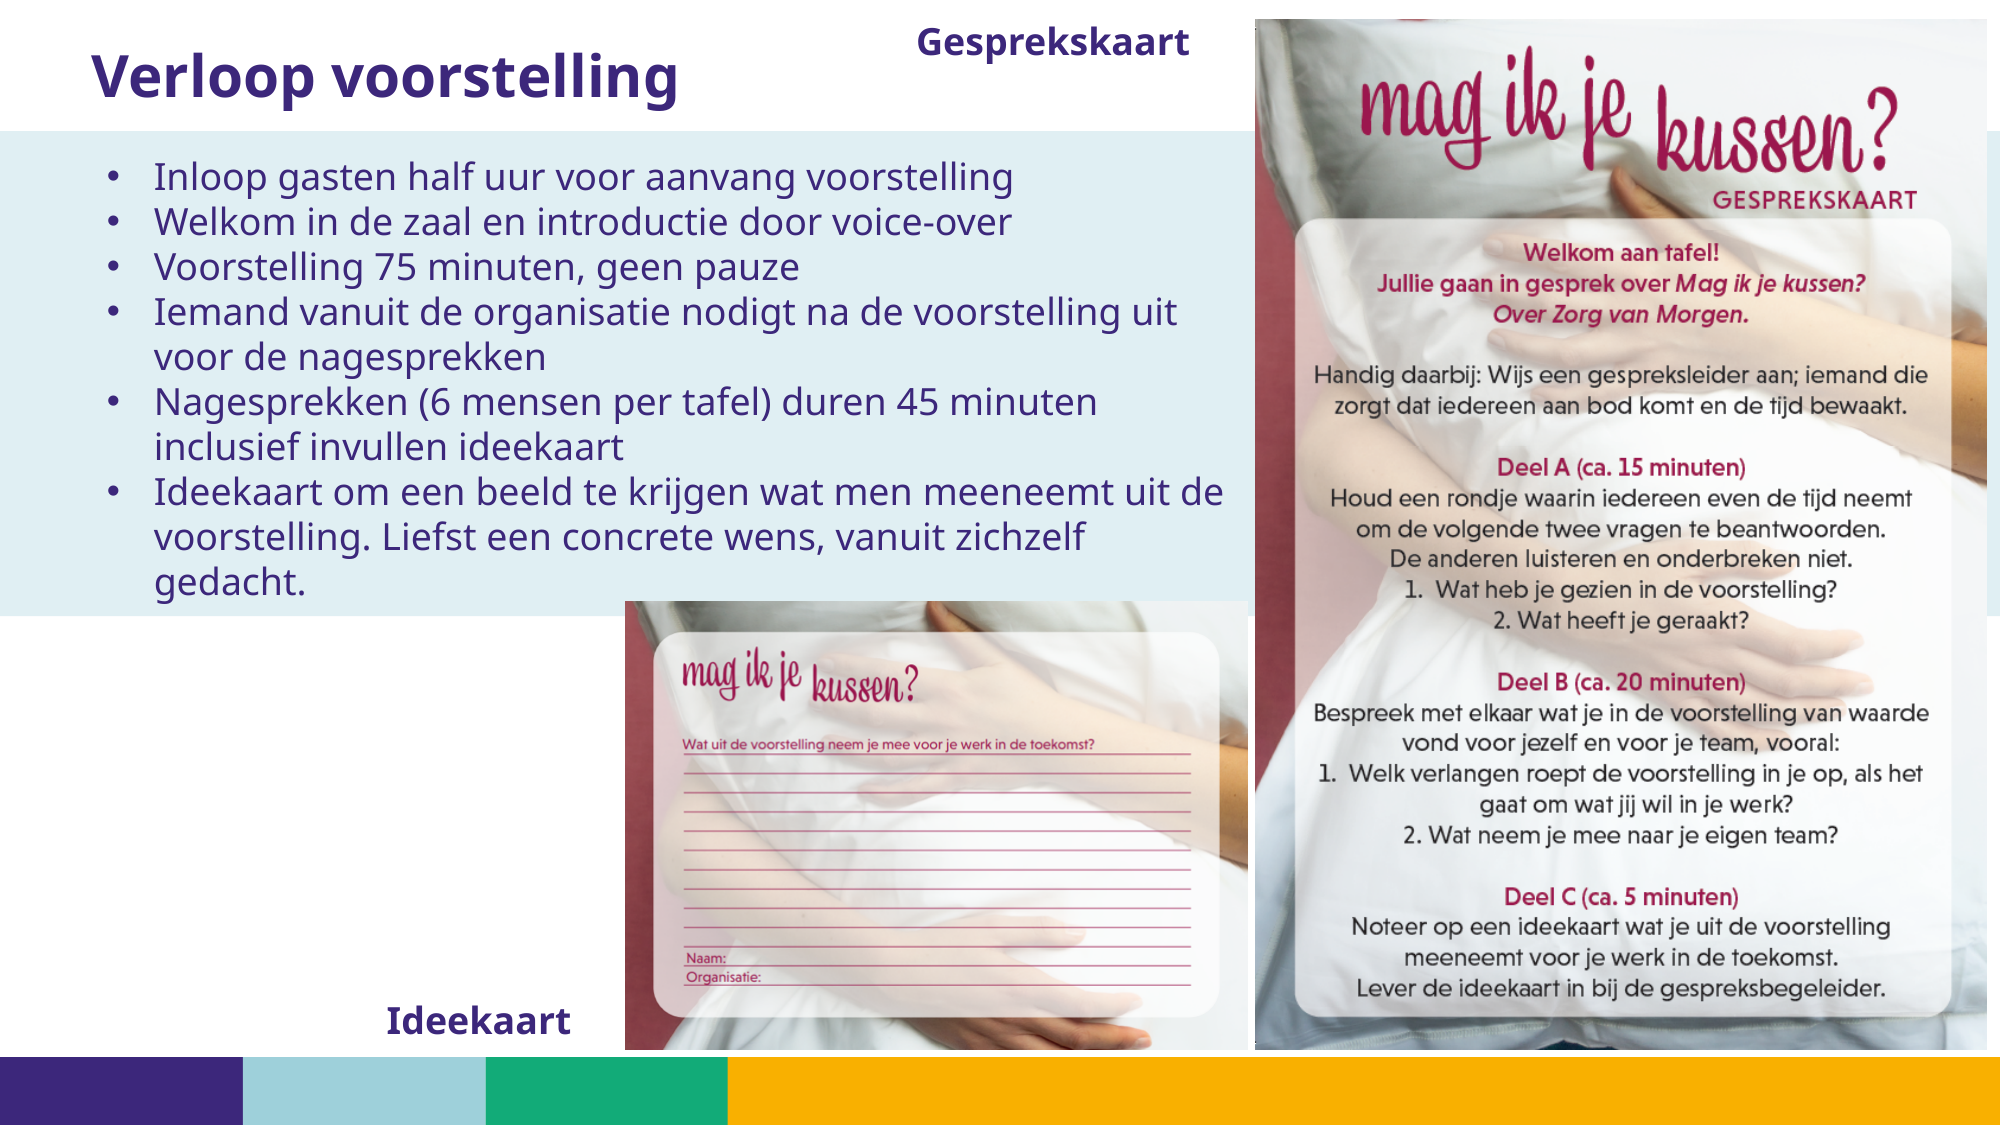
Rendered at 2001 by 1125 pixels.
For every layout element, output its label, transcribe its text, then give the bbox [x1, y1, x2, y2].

picture [625, 600, 1249, 1050]
picture [1254, 19, 1987, 1050]
text_box Gesprekskaart [900, 11, 1250, 71]
title Verloop voorstelling [90, 37, 1249, 227]
text_box Ideekaart [370, 990, 620, 1050]
text_box Inloop gasten half uur voor aanvang voorstelling Welkom in de zaal en introductie door voice-over Voorstelling 75 minuten, geen pauze Iemand vanuit de organisatie nodigt na de voorstelling uit voor de nagesprekken Nagesprekken (6 mensen per tafel) duren 45 minuten inclusief invullen ideekaart Ideekaart om een beeld te krijgen wat men meeneemt uit de voorstelling. Liefst een concrete wens, vanuit zichzelf gedacht. [106, 151, 1248, 603]
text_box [0, 1056, 2000, 1125]
